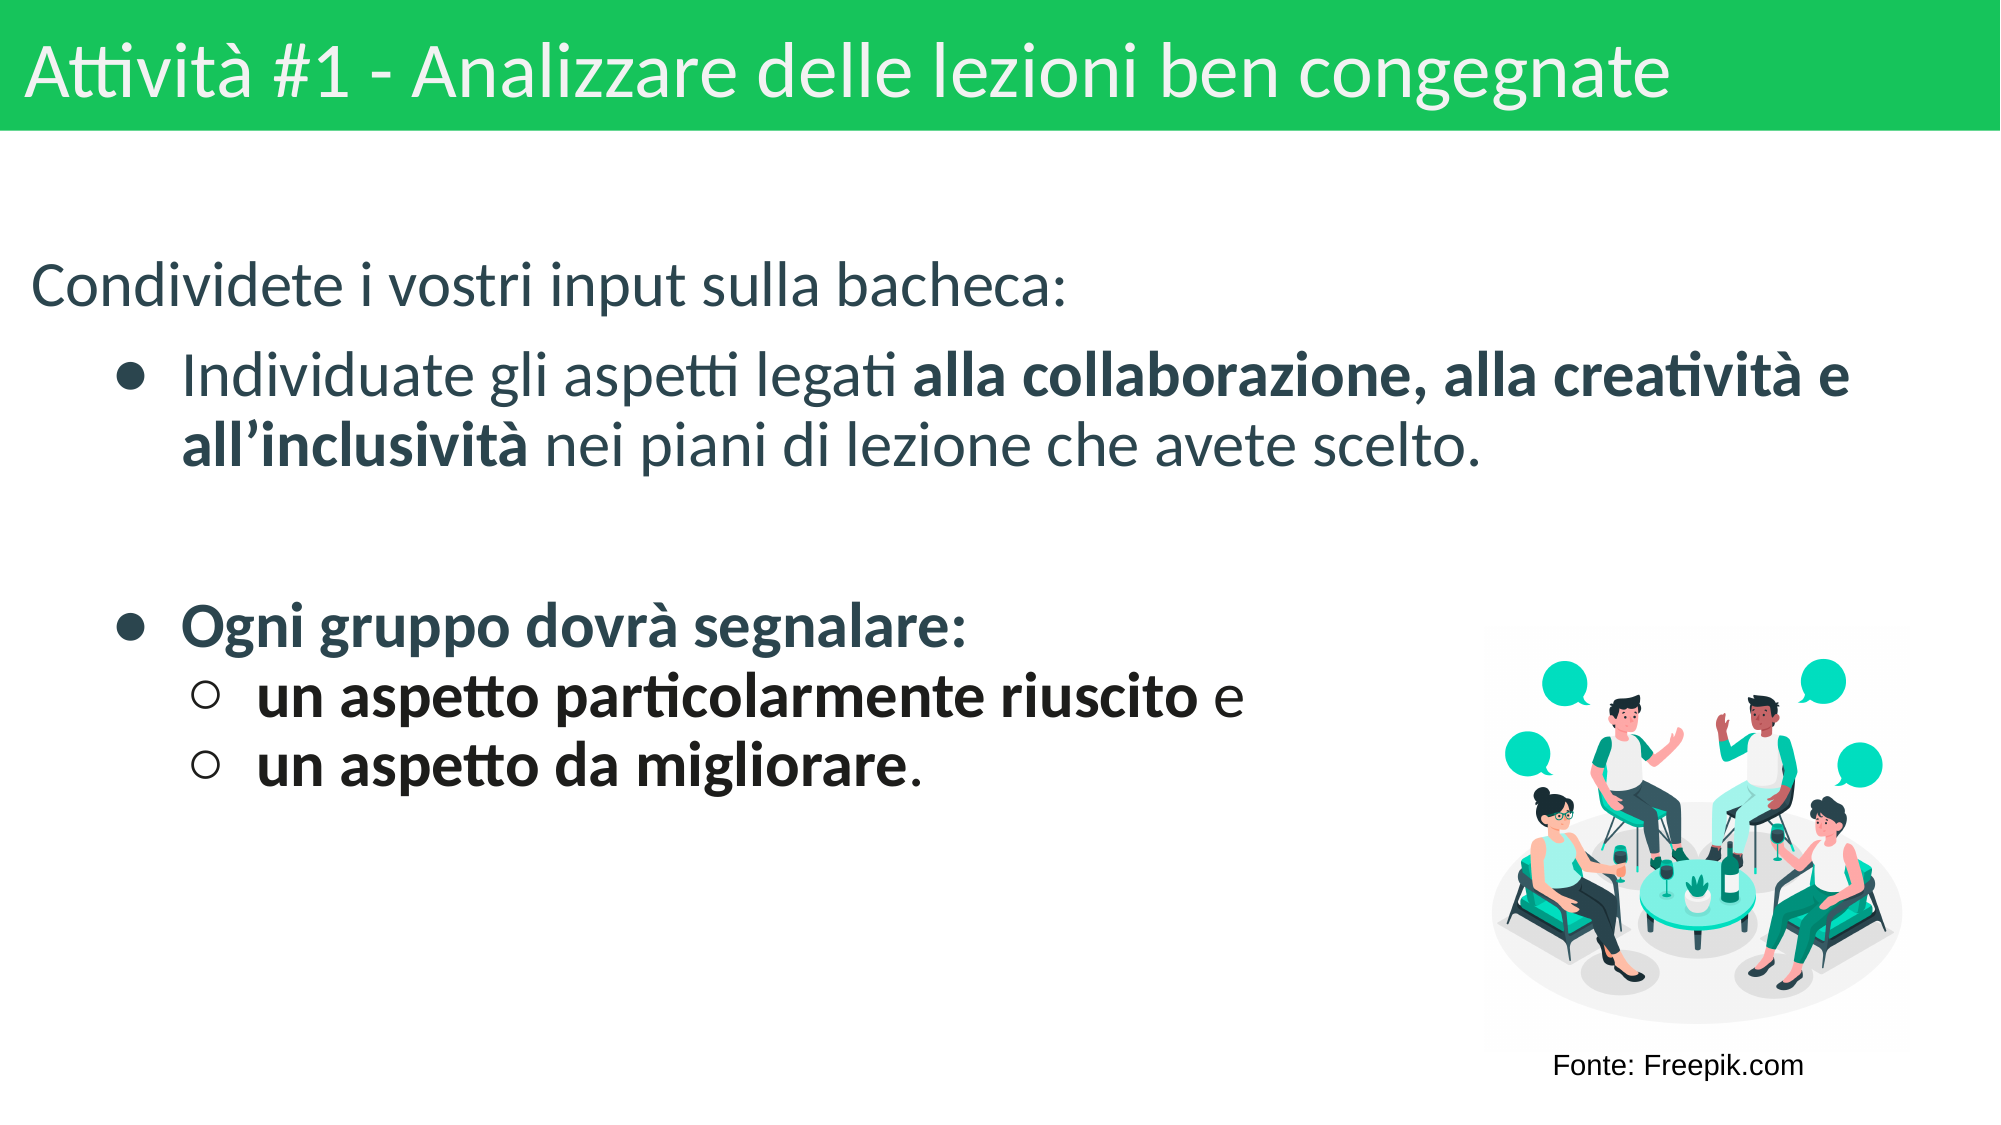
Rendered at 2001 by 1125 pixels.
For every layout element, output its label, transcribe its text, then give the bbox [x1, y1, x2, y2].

list Condividete i vostri input sulla bacheca: Individuate gli aspetti legati alla collaborazione, alla creatività e all’inclusività nei piani di lezione che avete scelto. Ogni gruppo dovrà segnalare: un aspetto particolarmente riuscito e un aspetto da migliorare. [16, 144, 1976, 1108]
title Attività #1 - Analizzare delle lezioni ben congegnate [16, 13, 1976, 131]
picture [1484, 626, 1910, 1052]
text_box Fonte: Freepik.com [1537, 1031, 1942, 1067]
